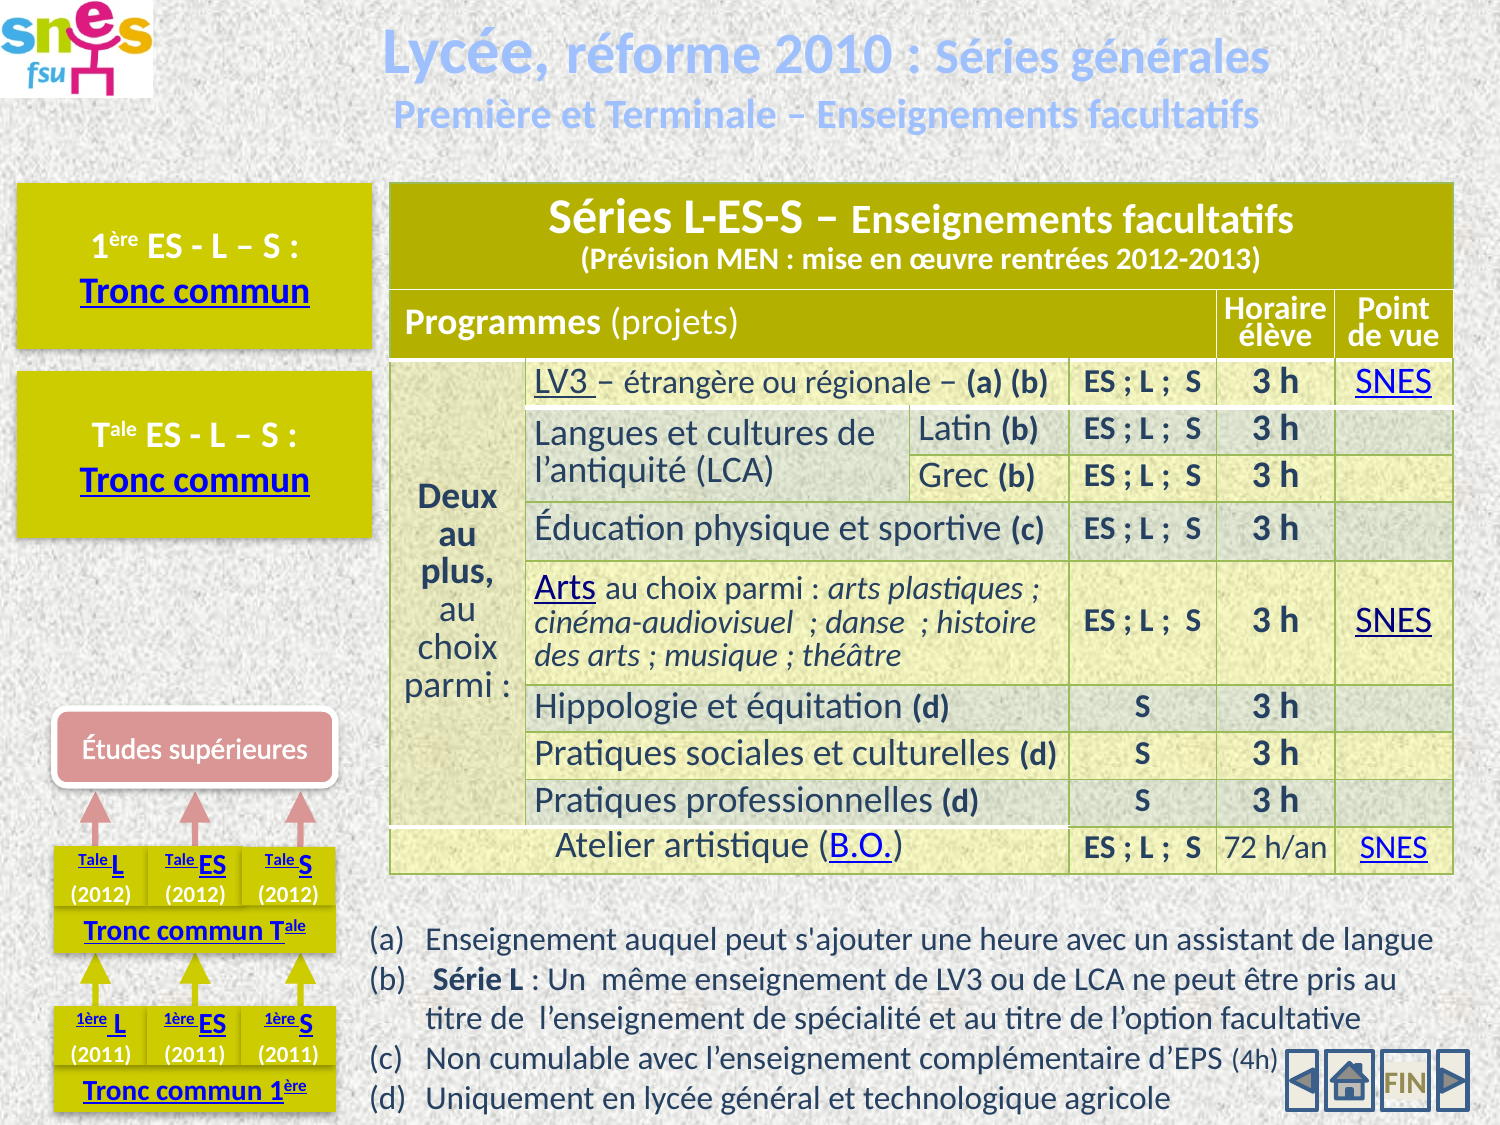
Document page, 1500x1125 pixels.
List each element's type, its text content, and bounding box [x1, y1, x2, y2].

table_cell 3 h [1217, 456, 1334, 501]
table_cell SNES [1336, 828, 1452, 873]
table_cell [1336, 733, 1452, 779]
table_cell LV3 – étrangère ou régionale – (a) (b) [526, 362, 1068, 405]
table_cell Hippologie et équitation (d) [526, 686, 1068, 731]
text_box 1ère ES - L – S : Tronc commun [17, 183, 372, 349]
table_cell ES ; L ; S [1070, 456, 1216, 501]
table_cell Point de vue [1335, 290, 1453, 358]
table_cell S [1070, 686, 1216, 731]
table_cell ES ; L ; S [1070, 362, 1216, 405]
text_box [54, 791, 336, 1113]
text_box Tale ES - L – S : Tronc commun [17, 371, 372, 538]
table_cell Pratiques sociales et culturelles (d) [526, 733, 1068, 779]
table_cell [1336, 503, 1452, 560]
table_cell Arts au choix parmi : arts plastiques ; cinéma-audiovisuel ; danse ; histoire des arts ; musique ; théâtre [526, 562, 1068, 684]
picture [0, 0, 1500, 1125]
table_cell Grec (b) [910, 456, 1068, 501]
table_cell [1336, 410, 1452, 454]
table_cell Atelier artistique (B.O.) [391, 829, 1068, 873]
table_cell 3 h [1217, 780, 1334, 826]
table_cell 3 h [1217, 503, 1334, 560]
table_cell [1336, 780, 1452, 826]
table_cell S [1070, 780, 1216, 826]
table_cell S [1070, 733, 1216, 779]
table_cell Deux au plus, au choix parmi : [391, 362, 525, 825]
table_cell [1336, 456, 1452, 501]
table_cell [1336, 686, 1452, 731]
table_cell Pratiques professionnelles (d) [526, 780, 1068, 825]
table_cell ES ; L ; S [1070, 562, 1216, 684]
table_cell 3 h [1217, 410, 1334, 454]
text_box Enseignement auquel peut s'ajouter une heure avec un assistant de langue Série L : Un même enseignement de LV3 ou de LCA ne peut être pris au titre de l’enseignement de spécialité et au titre de l’option facultative Non cumulable avec l’enseignement complémentaire d’EPS (4h) Uniquement en lycée général et technologique agricole [354, 909, 1477, 1124]
table_cell 3 h [1217, 362, 1334, 405]
table_cell SNES [1336, 362, 1452, 405]
table_cell ES ; L ; S [1070, 503, 1216, 560]
table_header Séries L-ES-S – Enseignements facultatifs (Prévision MEN : mise en œuvre rentrées 2012-2013) [391, 184, 1452, 289]
table_cell Éducation physique et sportive (c) [526, 503, 1068, 560]
text_box Études supérieures [51, 705, 339, 789]
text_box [1287, 1050, 1468, 1111]
table_cell 3 h [1217, 733, 1334, 779]
table_cell ES ; L ; S [1070, 410, 1216, 454]
table_cell Latin (b) [910, 410, 1068, 454]
table_cell SNES [1336, 562, 1452, 684]
table_cell ES ; L ; S [1070, 828, 1216, 873]
table_cell 3 h [1217, 686, 1334, 731]
text_box Lycée, réforme 2010 : Séries générales Première et Terminale – Enseignements facultatifs [153, 0, 1500, 145]
table_cell 72 h/an [1217, 828, 1334, 873]
table_cell Langues et cultures de l’antiquité (LCA) [526, 410, 909, 501]
table_cell Horaire élève [1217, 290, 1334, 358]
table_cell 3 h [1217, 562, 1334, 684]
table_cell Programmes (projets) [391, 290, 1216, 358]
